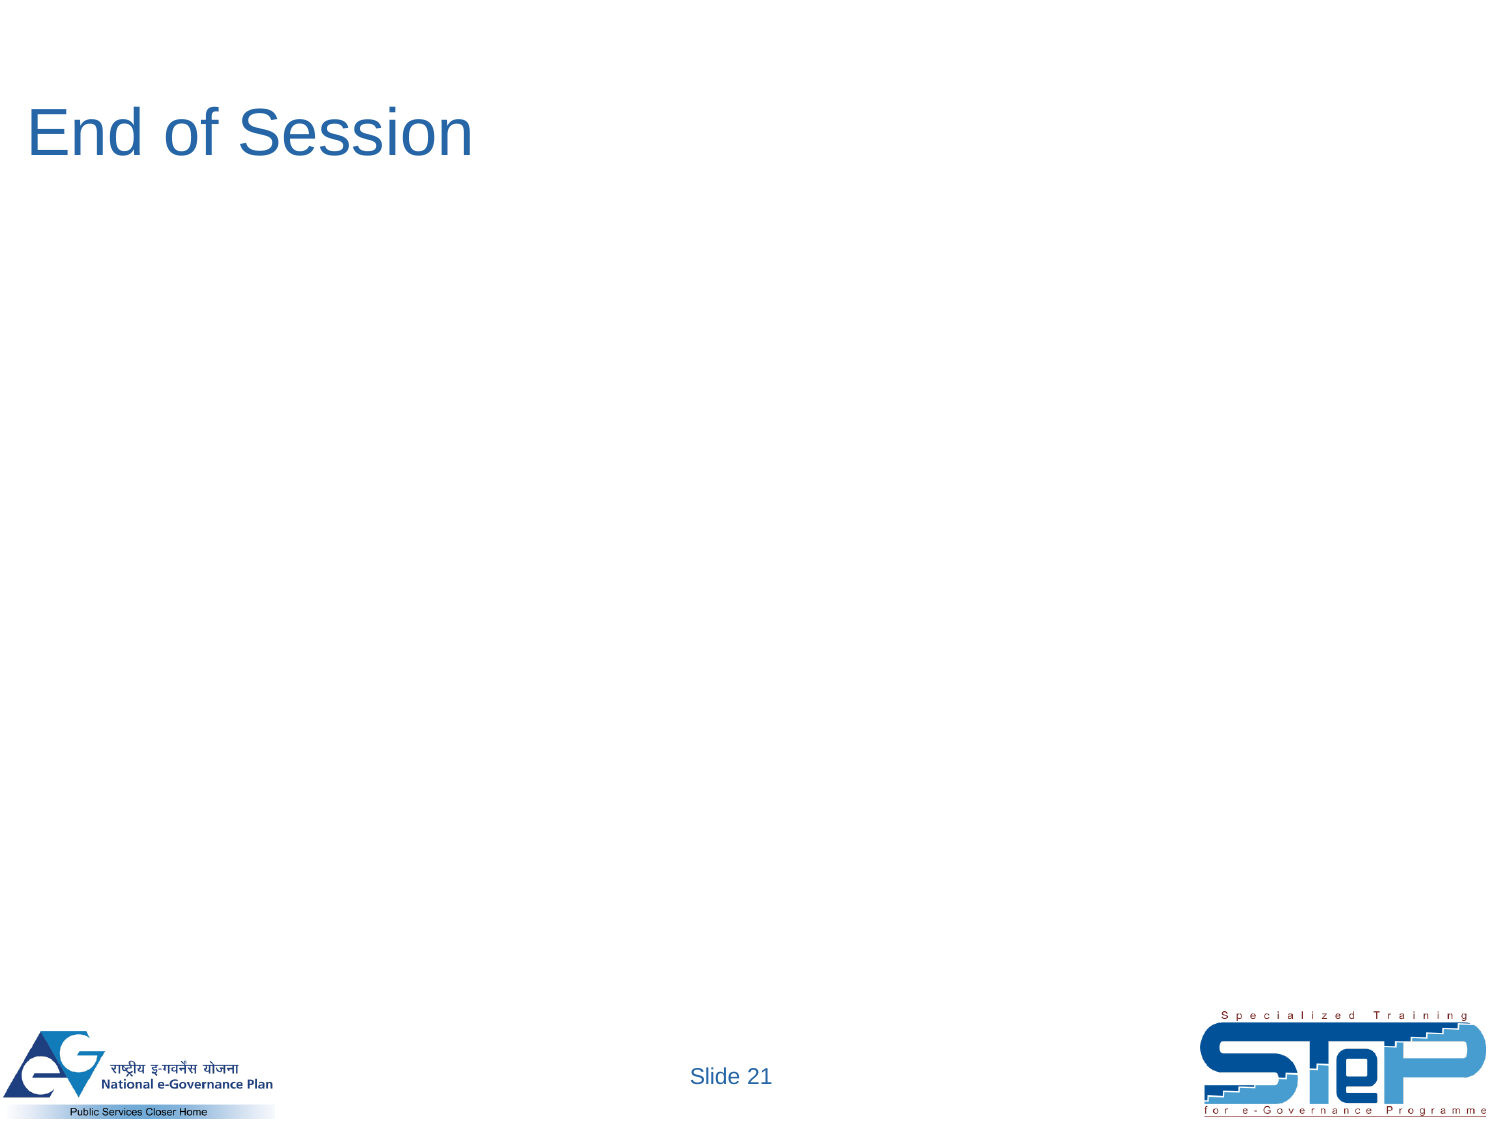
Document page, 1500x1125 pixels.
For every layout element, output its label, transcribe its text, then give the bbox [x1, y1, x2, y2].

picture [1200, 1011, 1486, 1117]
picture [2, 1031, 275, 1119]
list End of Session [26, 88, 1474, 800]
